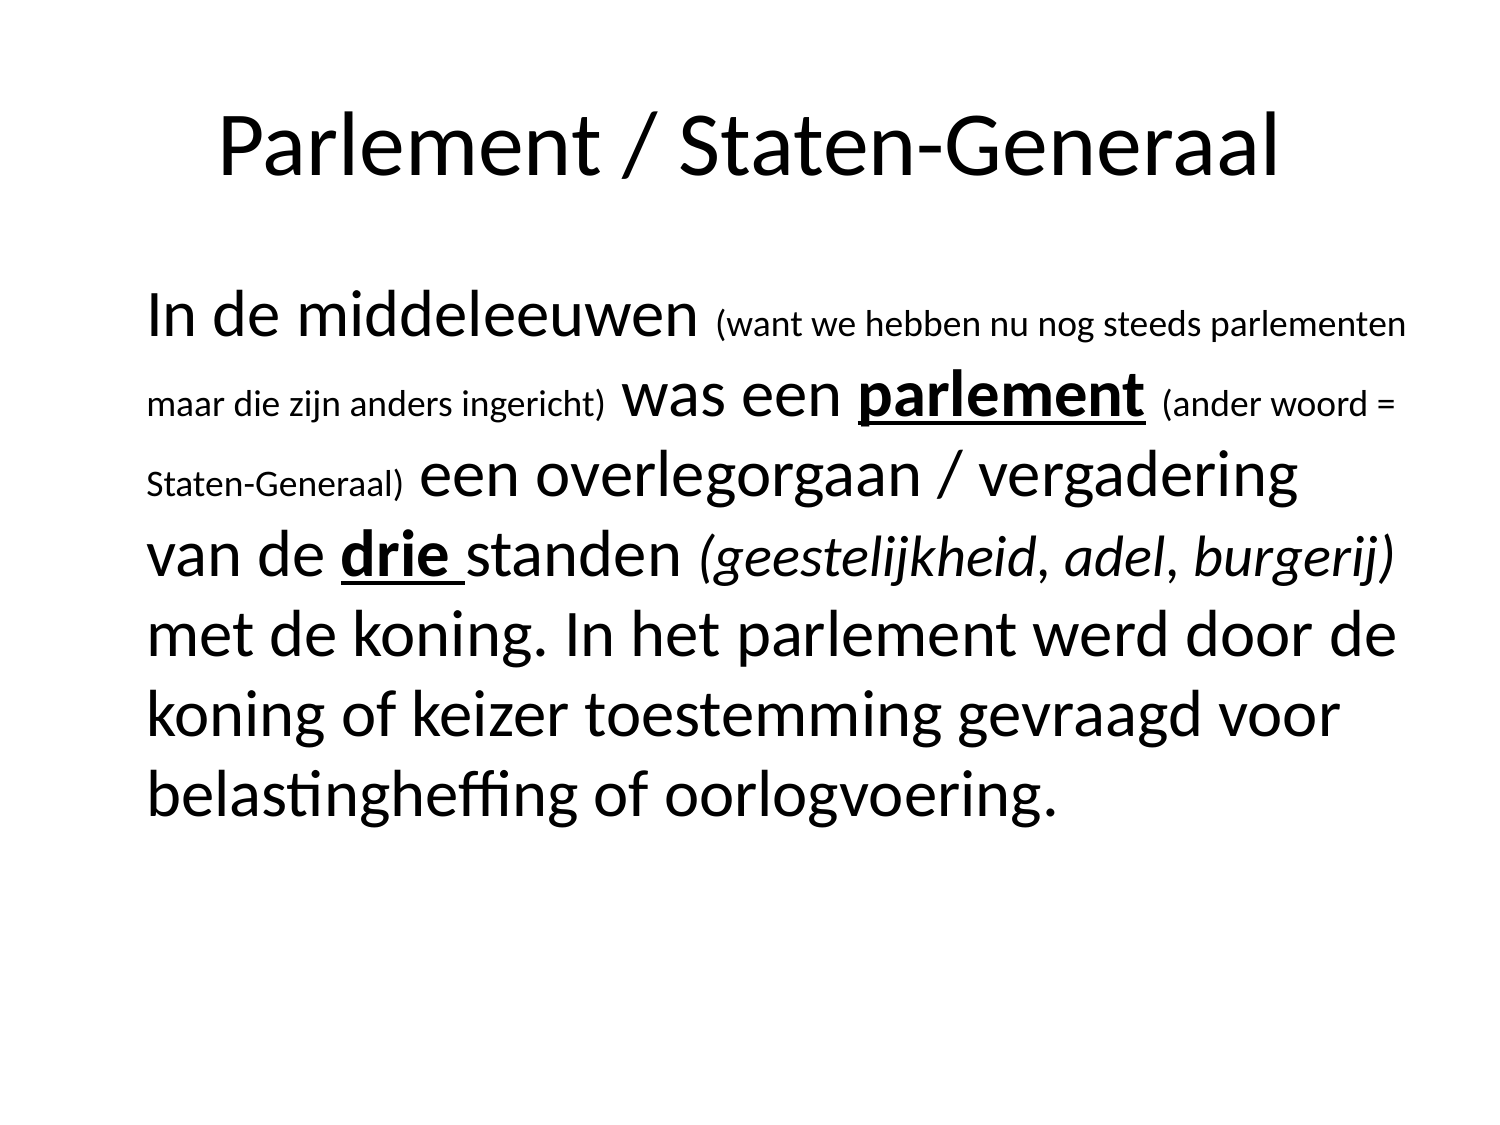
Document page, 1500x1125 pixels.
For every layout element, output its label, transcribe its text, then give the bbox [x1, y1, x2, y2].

list In de middeleeuwen (want we hebben nu nog steeds parlementen maar die zijn anders ingericht) was een parlement (ander woord = Staten-Generaal) een overlegorgaan / vergadering van de drie standen (geestelijkheid, adel, burgerij) met de koning. In het parlement werd door de koning of keizer toestemming gevraagd voor belastingheffing of oorlogvoering. [75, 262, 1425, 1005]
title Parlement / Staten-Generaal [75, 45, 1425, 233]
